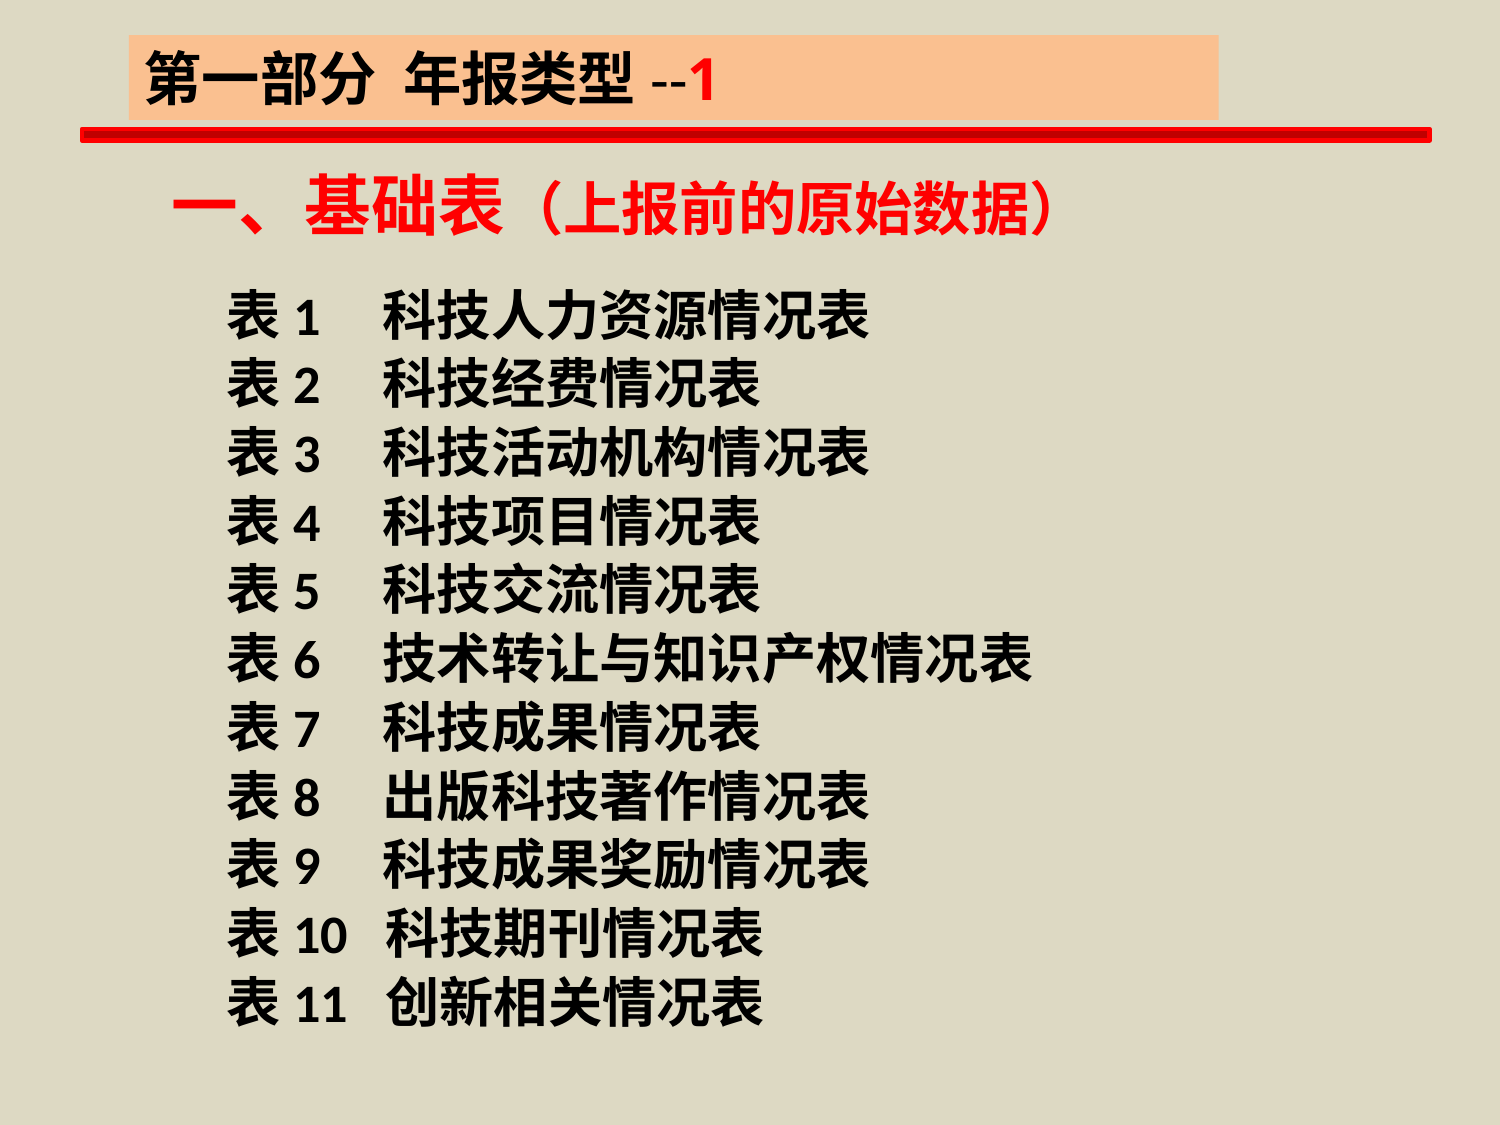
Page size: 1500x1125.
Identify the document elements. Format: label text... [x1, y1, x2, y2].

text_box [117, 152, 1348, 348]
text_box 第一部分 年报类型--1 [128, 35, 1219, 120]
text_box [80, 127, 1432, 143]
text_box 一、基础表（上报前的原始数据） [140, 163, 1204, 245]
text_box 表1 科技人力资源情况表 表2 科技经费情况表 表3 科技活动机构情况表 表4 科技项目情况表 表5 科技交流情况表 表6 技术转让与知识产权情况表 表7 科技成果情况表 表8 出版科技著作情况表 表9 科技成果奖励情况表 表10 科技期刊情况表 表11 创新相关情况表 [210, 269, 1192, 1043]
